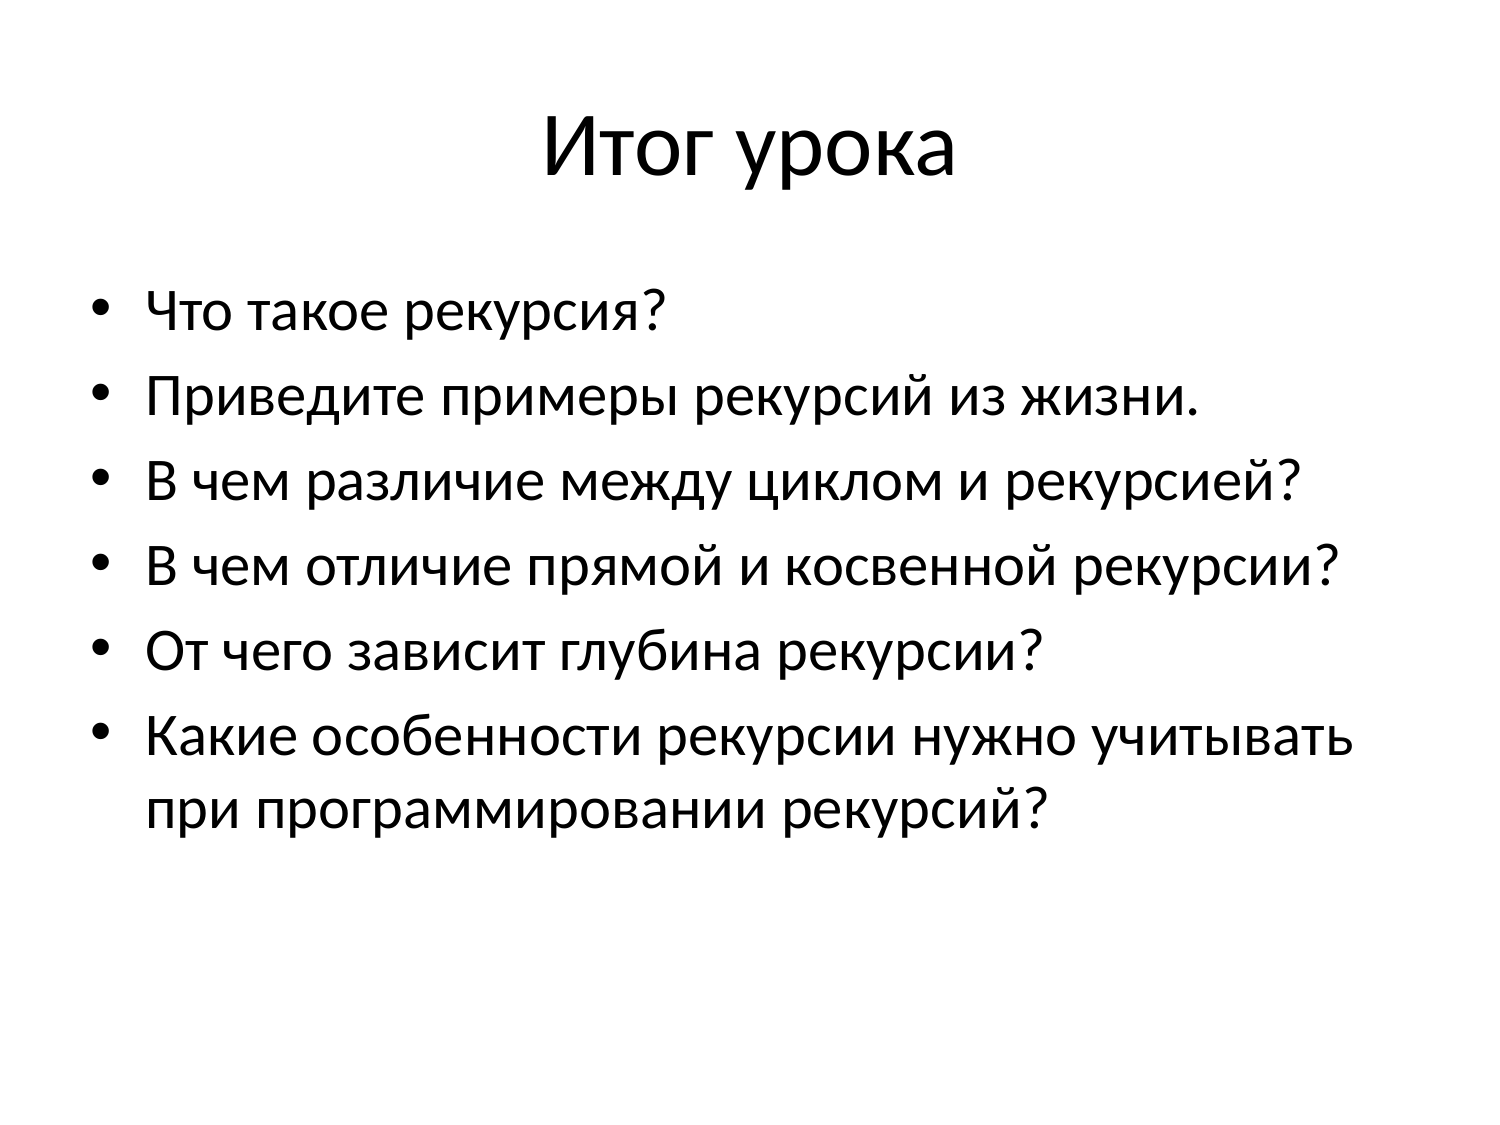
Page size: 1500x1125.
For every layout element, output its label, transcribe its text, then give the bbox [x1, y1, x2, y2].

title Итог урока [75, 45, 1425, 233]
list Что такое рекурсия? Приведите примеры рекурсий из жизни. В чем различие между циклом и рекурсией? В чем отличие прямой и косвенной рекурсии? От чего зависит глубина рекурсии? Какие особенности рекурсии нужно учитывать при программировании рекурсий? [75, 262, 1425, 1005]
